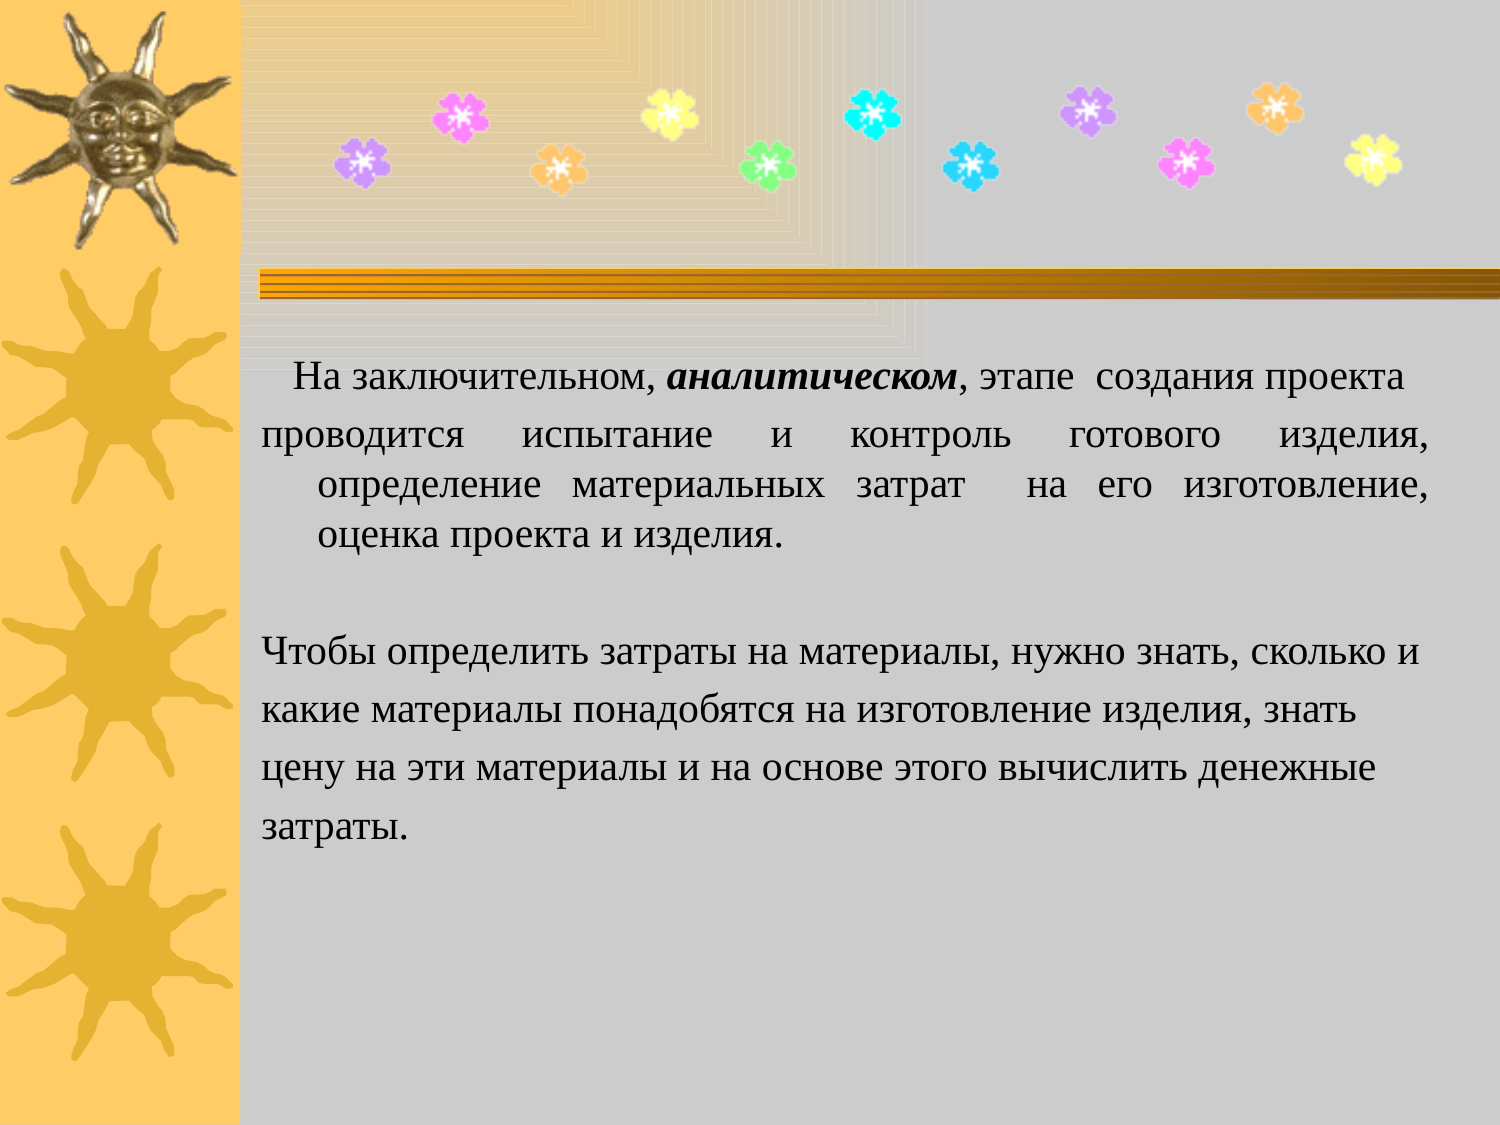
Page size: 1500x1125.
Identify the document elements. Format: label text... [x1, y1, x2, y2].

picture [1, 8, 242, 254]
picture [316, 81, 1422, 200]
list На заключительном, аналитическом, этапе создания проекта проводится испытание и контроль готового изделия, определение материальных затрат на его изготовление, оценка проекта и изделия. Чтобы определить затраты на материалы, нужно знать, сколько и какие материалы понадобятся на изготовление изделия, знать цену на эти материалы и на основе этого вычислить денежные затраты. [245, 339, 1445, 1067]
